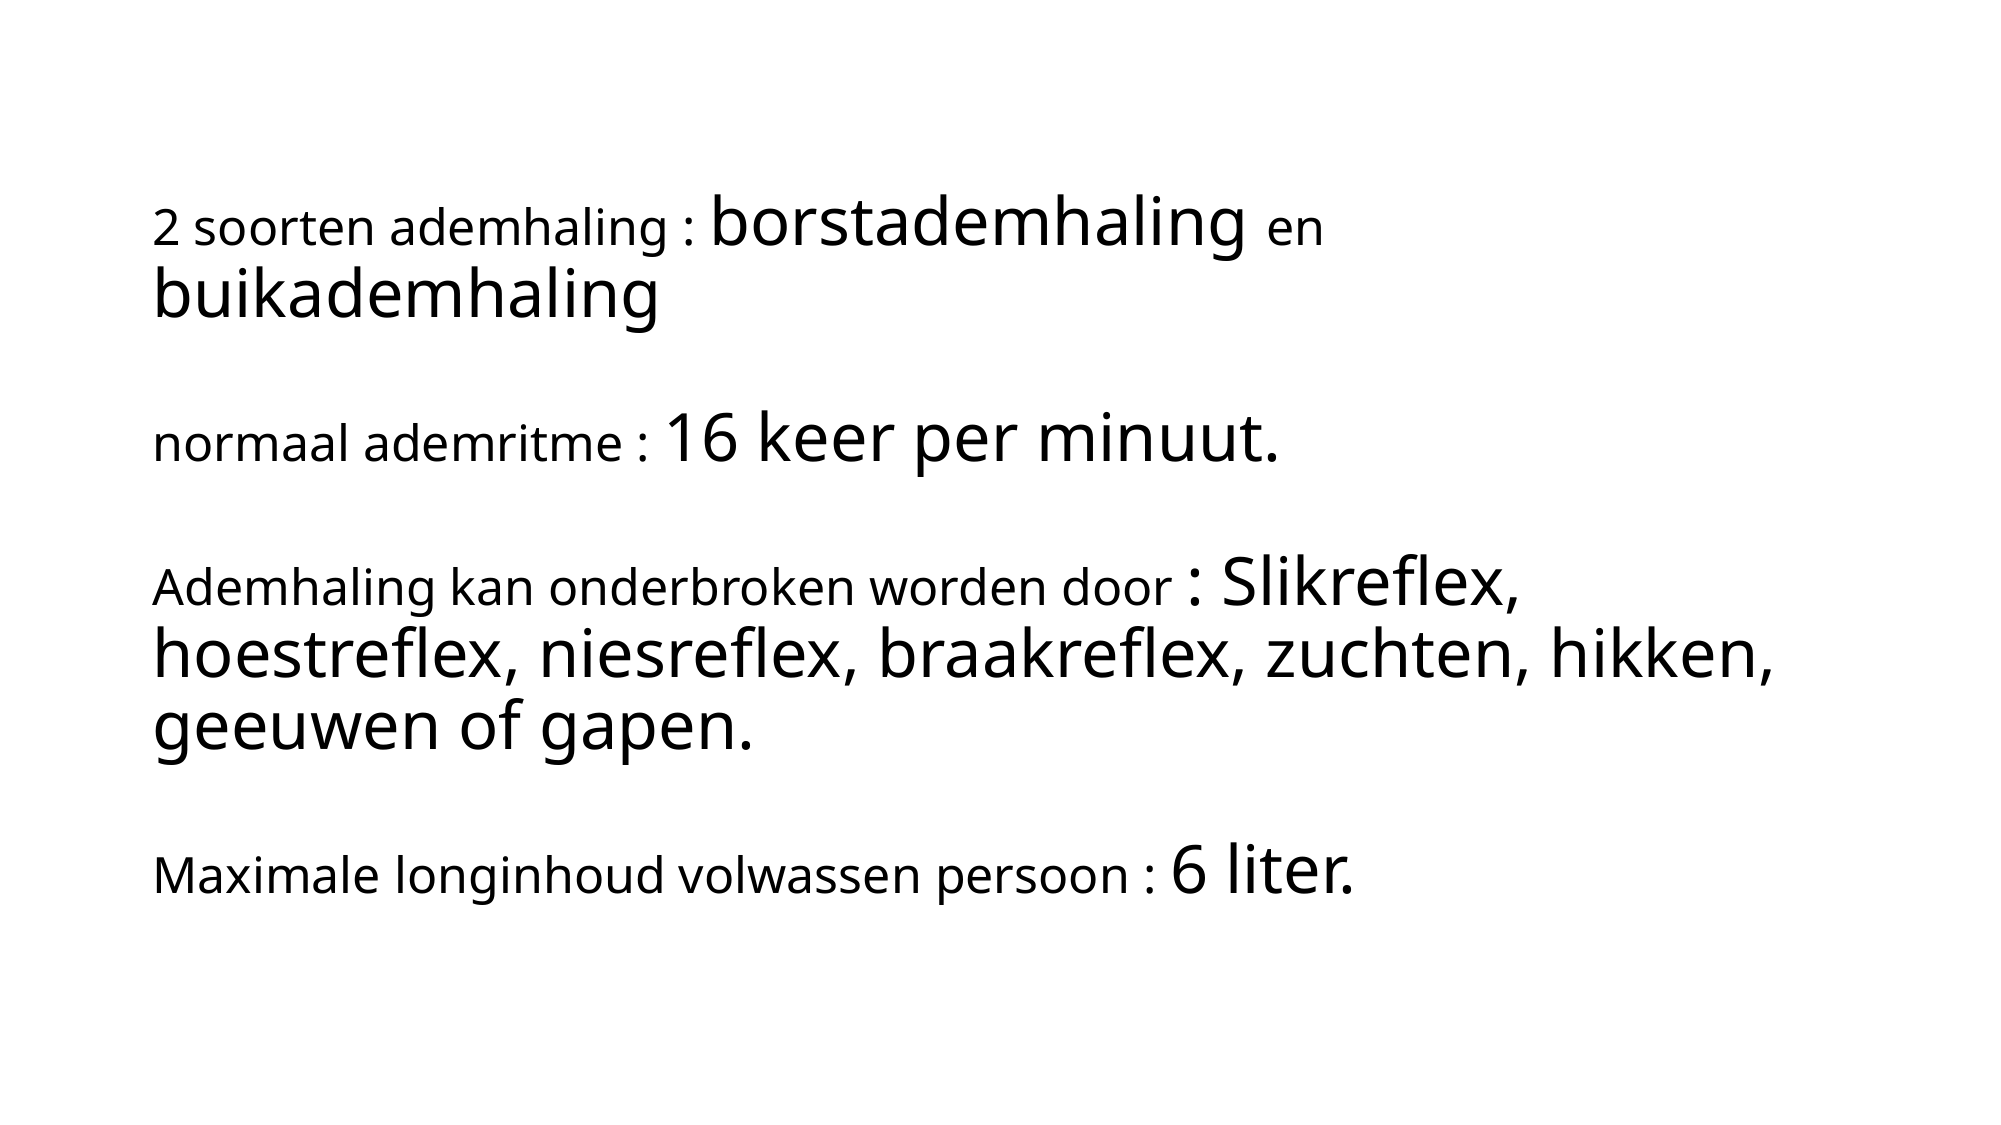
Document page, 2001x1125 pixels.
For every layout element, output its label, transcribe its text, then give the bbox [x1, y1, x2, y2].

title 2 soorten ademhaling : borstademhaling en buikademhaling normaal ademritme : 16 keer per minuut. Ademhaling kan onderbroken worden door : Slikreflex, hoestreflex, niesreflex, braakreflex, zuchten, hikken, geeuwen of gapen. Maximale longinhoud volwassen persoon : 6 liter. [137, 59, 1863, 1036]
